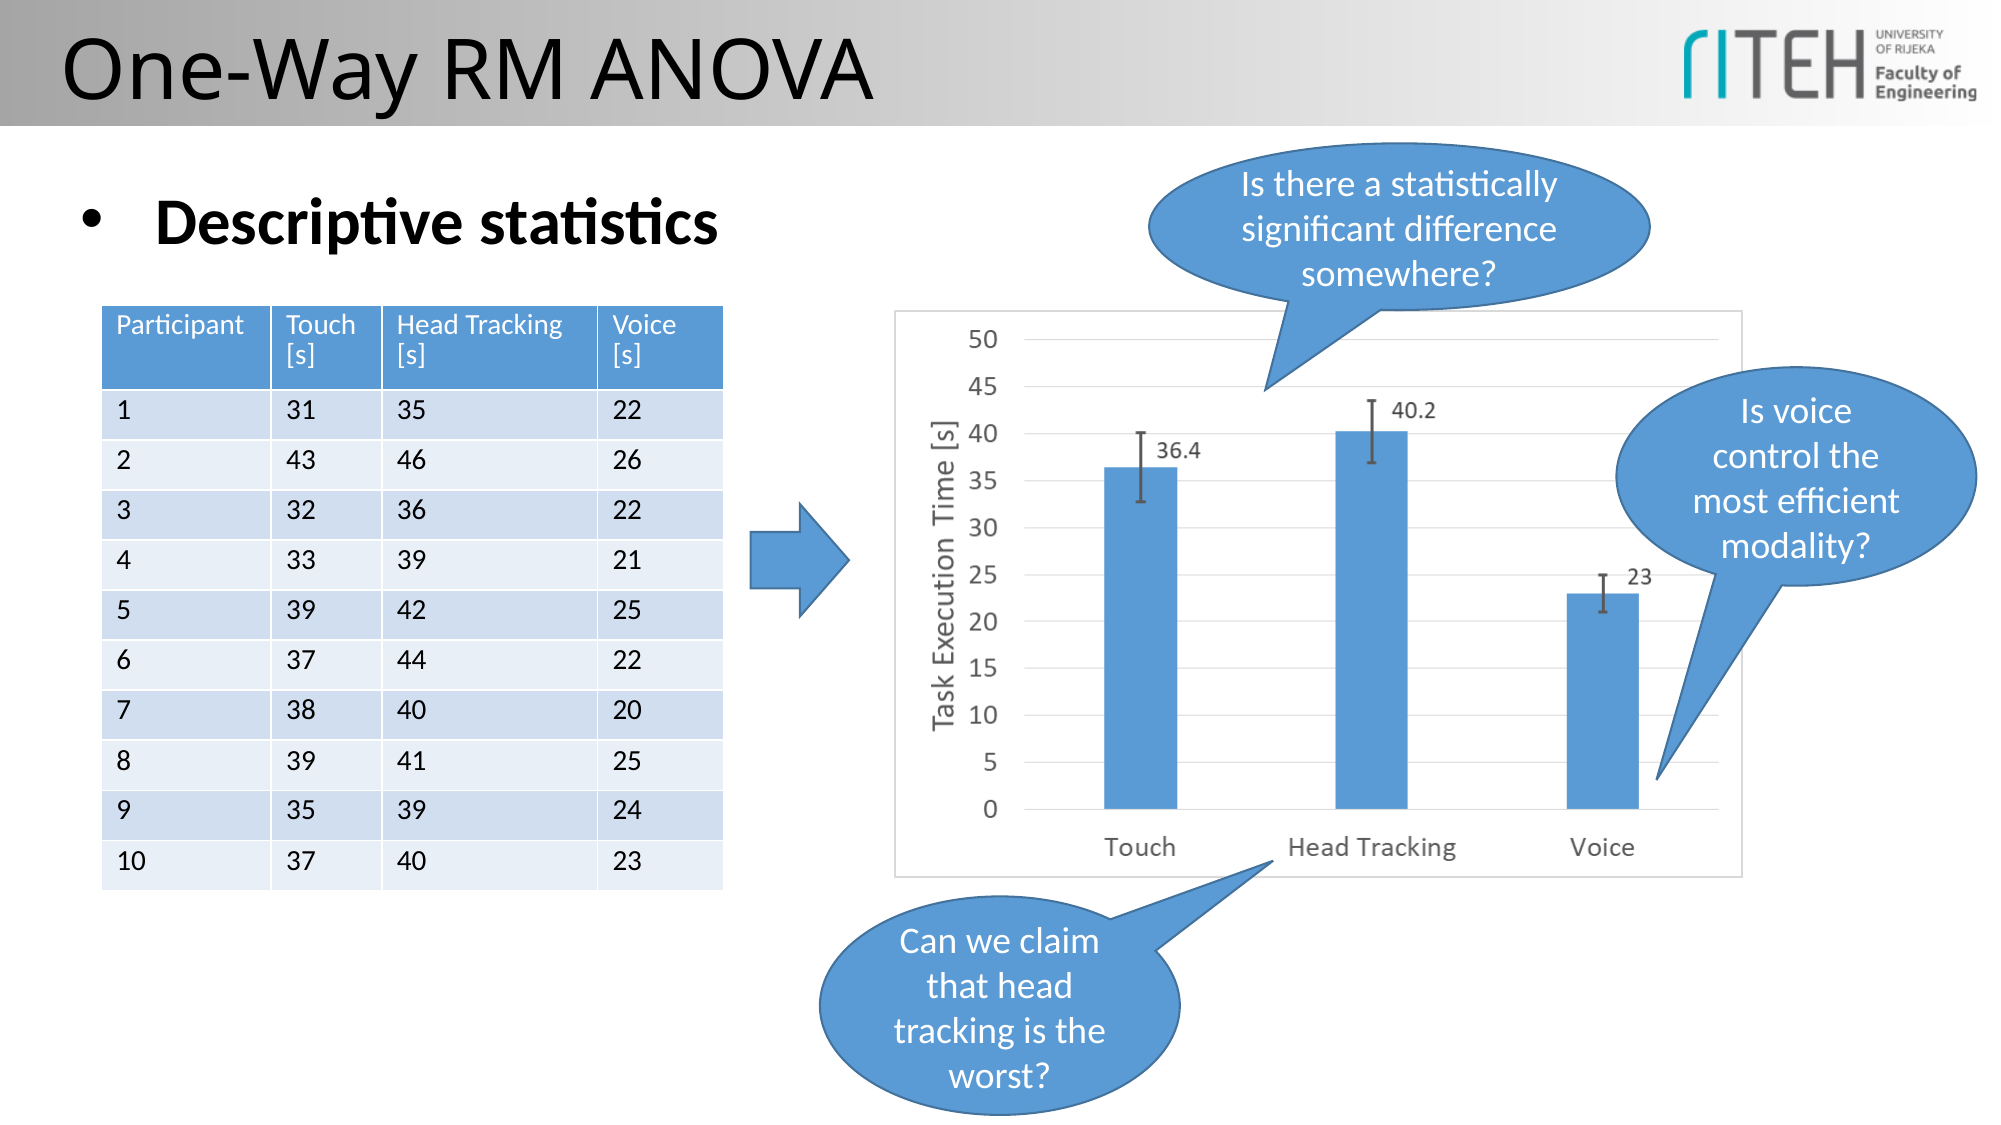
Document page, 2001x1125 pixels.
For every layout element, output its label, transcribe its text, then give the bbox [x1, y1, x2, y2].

table_header Head Tracking [s] [383, 306, 597, 389]
table_cell 4 [102, 541, 270, 589]
text_box [749, 501, 851, 620]
table_cell 7 [102, 691, 270, 739]
picture [1683, 20, 1977, 107]
table_cell 33 [272, 541, 381, 589]
text_box [0, 0, 2000, 127]
table_cell 10 [102, 841, 270, 890]
table_cell 43 [272, 441, 381, 489]
table_cell 42 [383, 591, 597, 639]
text_box Descriptive statistics [65, 170, 1069, 265]
table_cell 39 [383, 791, 597, 840]
table_cell 39 [383, 541, 597, 589]
text_box Is voice control the most efficient modality? [1743, 366, 1978, 648]
table_cell 22 [598, 391, 723, 439]
table_header Voice [s] [598, 306, 723, 389]
table_cell 38 [272, 691, 381, 739]
table_cell 40 [383, 841, 597, 890]
table_cell 25 [598, 591, 723, 639]
table_cell 24 [598, 791, 723, 840]
table_header Participant [102, 306, 270, 389]
table_cell 21 [598, 541, 723, 589]
table_cell 6 [102, 641, 270, 689]
table_cell 37 [272, 841, 381, 890]
table_cell 8 [102, 741, 270, 790]
picture [894, 310, 1743, 878]
table_cell 31 [272, 391, 381, 439]
table_cell 1 [102, 391, 270, 439]
table_cell 22 [598, 641, 723, 689]
table_cell 32 [272, 491, 381, 539]
table_cell 35 [272, 791, 381, 840]
table_cell 20 [598, 691, 723, 739]
table_cell 46 [383, 441, 597, 489]
text_box Is there a statistically significant difference somewhere? [1148, 142, 1651, 310]
table_cell 37 [272, 641, 381, 689]
table_cell 9 [102, 791, 270, 840]
table_cell 39 [272, 741, 381, 790]
table_cell 3 [102, 491, 270, 539]
table_cell 2 [102, 441, 270, 489]
table_cell 41 [383, 741, 597, 790]
table_cell 36 [383, 491, 597, 539]
table_cell 39 [272, 591, 381, 639]
table_cell 44 [383, 641, 597, 689]
table_cell 5 [102, 591, 270, 639]
table_cell 25 [598, 741, 723, 790]
table_cell 23 [598, 841, 723, 890]
table_cell 35 [383, 391, 597, 439]
table_cell 22 [598, 491, 723, 539]
table_header Touch [s] [272, 306, 381, 389]
table_cell 40 [383, 691, 597, 739]
title One-Way RM ANOVA [45, 20, 1601, 126]
text_box Can we claim that head tracking is the worst? [818, 878, 1253, 1116]
table_cell 26 [598, 441, 723, 489]
